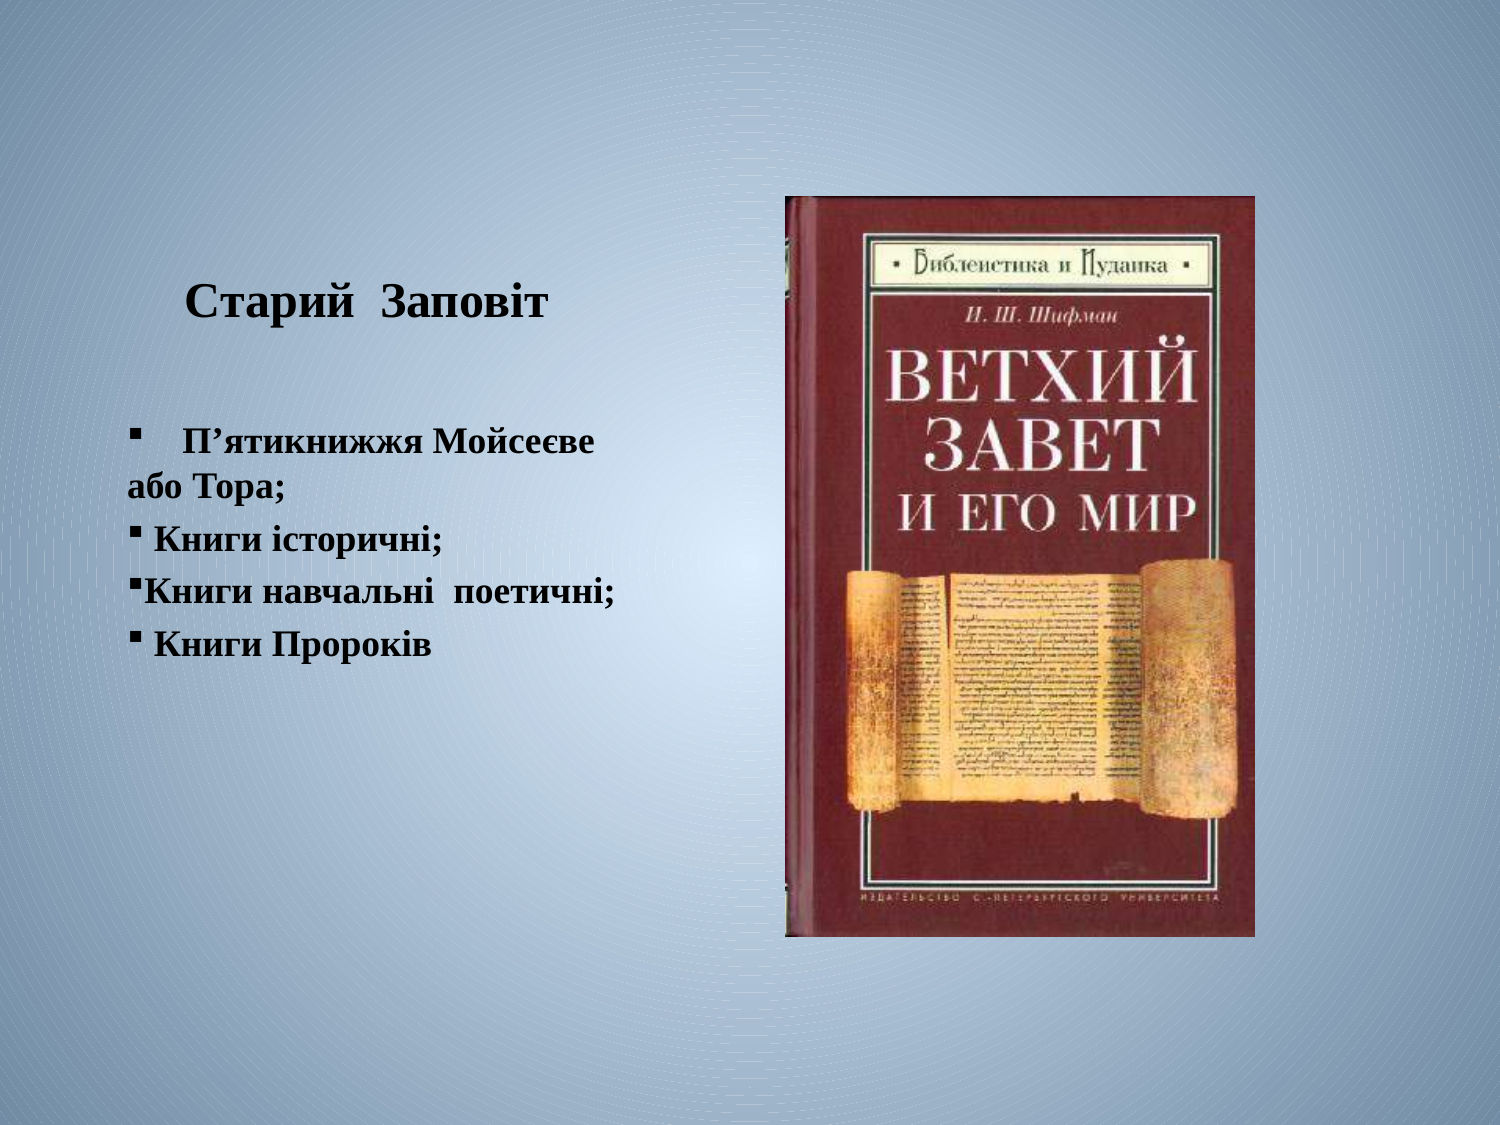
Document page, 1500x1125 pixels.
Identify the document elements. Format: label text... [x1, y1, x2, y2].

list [785, 196, 1255, 938]
title Старий Заповіт [75, 101, 569, 386]
list П’ятикнижжя Мойсеєве або Тора; Книги історичні; Книги навчальні поетичні; Книги Пророків [112, 408, 632, 1005]
